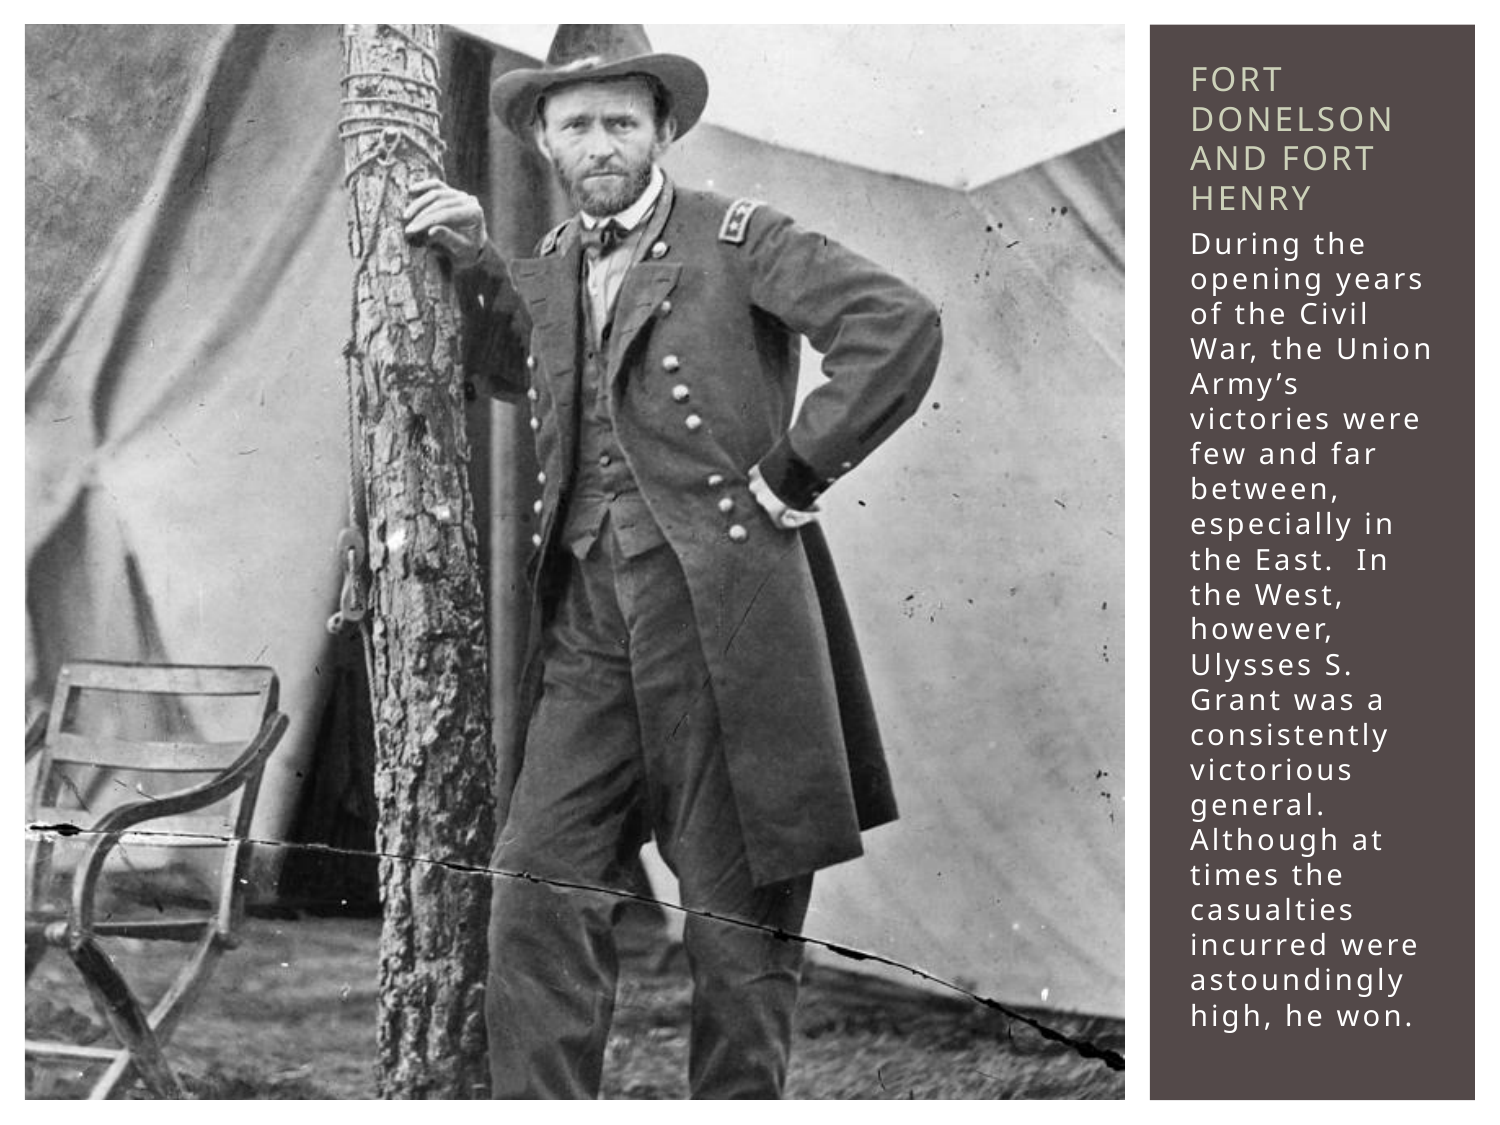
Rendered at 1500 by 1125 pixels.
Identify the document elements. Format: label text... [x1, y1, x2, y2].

title Fort Donelson and Fort Henry [1175, 37, 1450, 225]
picture [24, 24, 1126, 1101]
list During the opening years of the Civil War, the Union Army’s victories were few and far between, especially in the East. In the West, however, Ulysses S. Grant was a consistently victorious general. Although at times the casualties incurred were astoundingly high, he won. [1175, 225, 1450, 1075]
